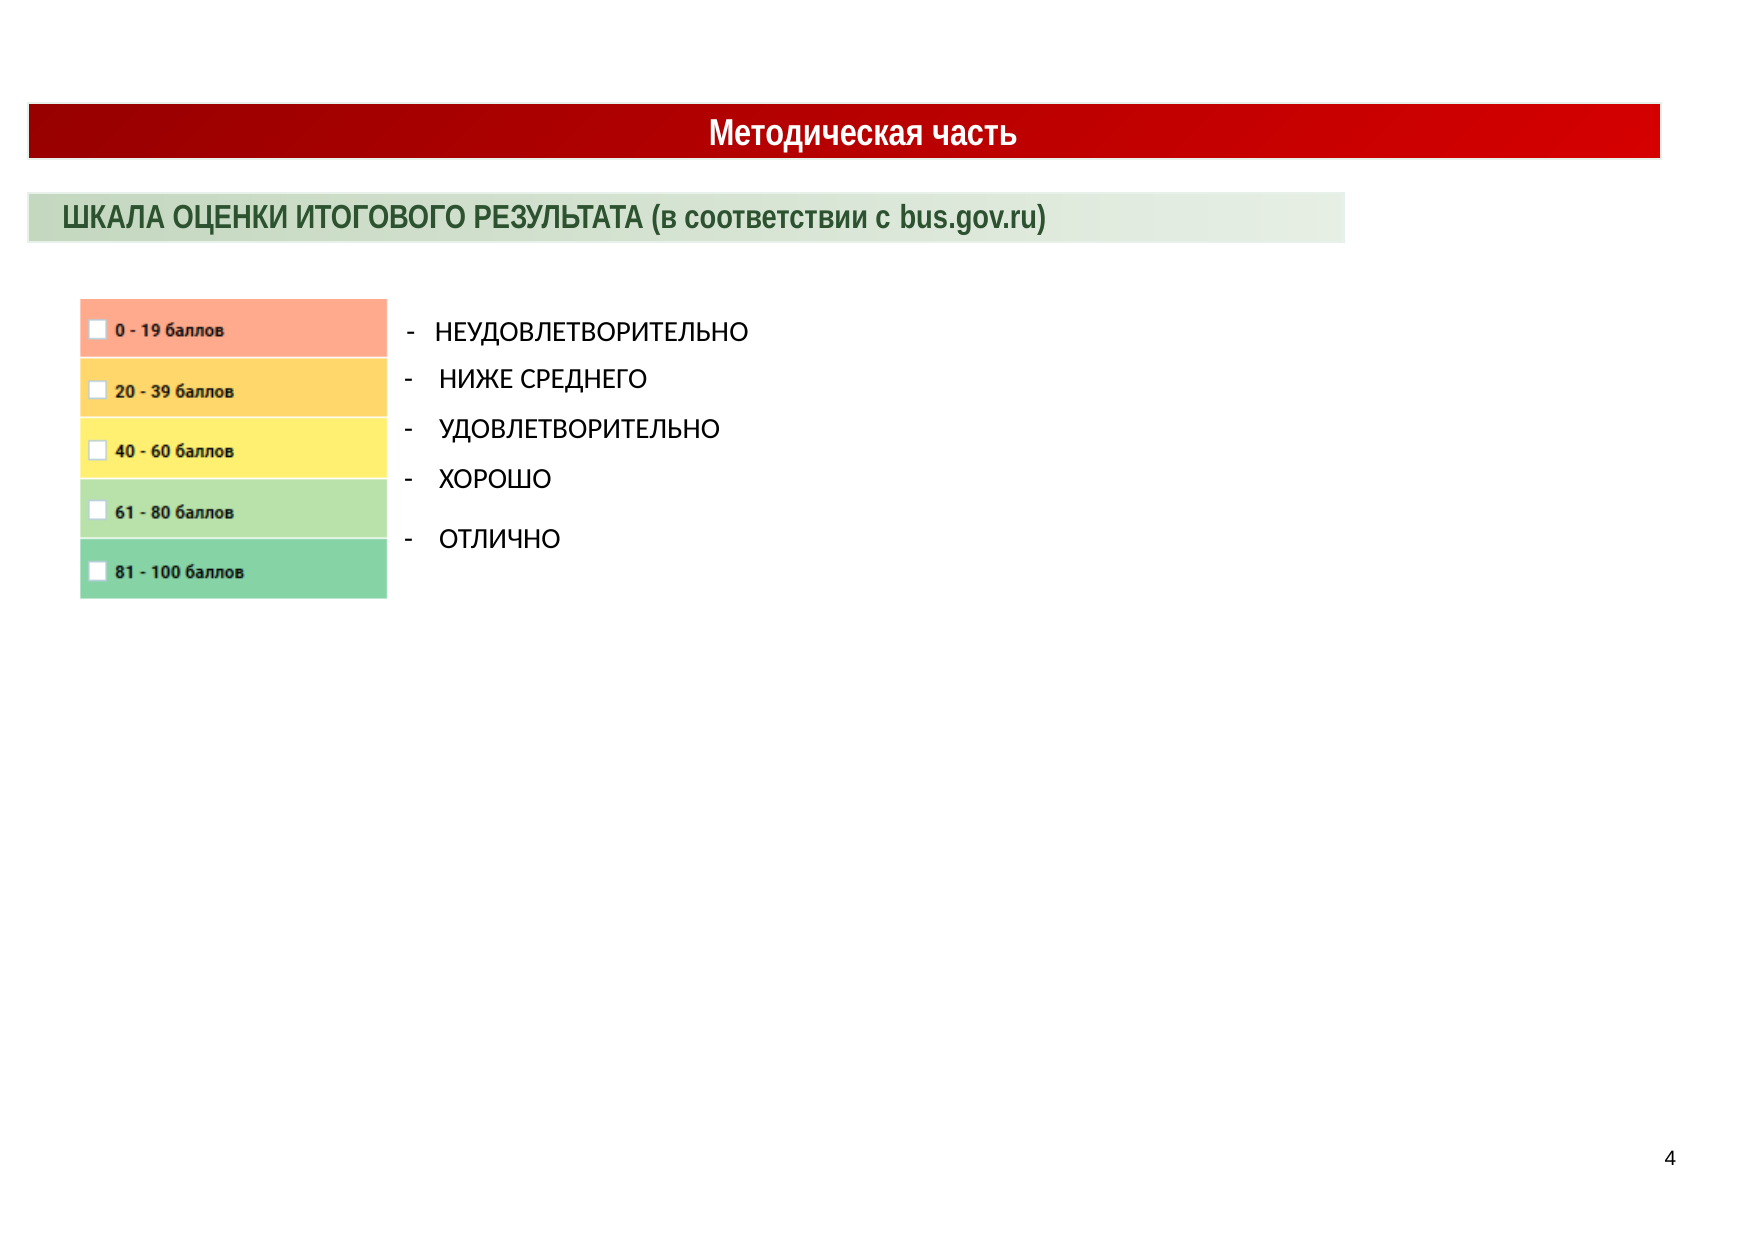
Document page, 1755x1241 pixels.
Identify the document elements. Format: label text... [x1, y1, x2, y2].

picture [78, 299, 392, 602]
slide_number 4 [1283, 1136, 1694, 1223]
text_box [27, 192, 1344, 243]
table_cell - НИЖЕ СРЕДНЕГО [397, 356, 1675, 406]
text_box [27, 102, 1662, 160]
table_cell - УДОВЛЕТВОРИТЕЛЬНО [397, 406, 1675, 457]
table_cell - ОТЛИЧНО [397, 516, 1675, 567]
table_header - НЕУДОВЛЕТВОРИТЕЛЬНО [397, 312, 1675, 356]
table_cell - ХОРОШО [397, 457, 1675, 516]
